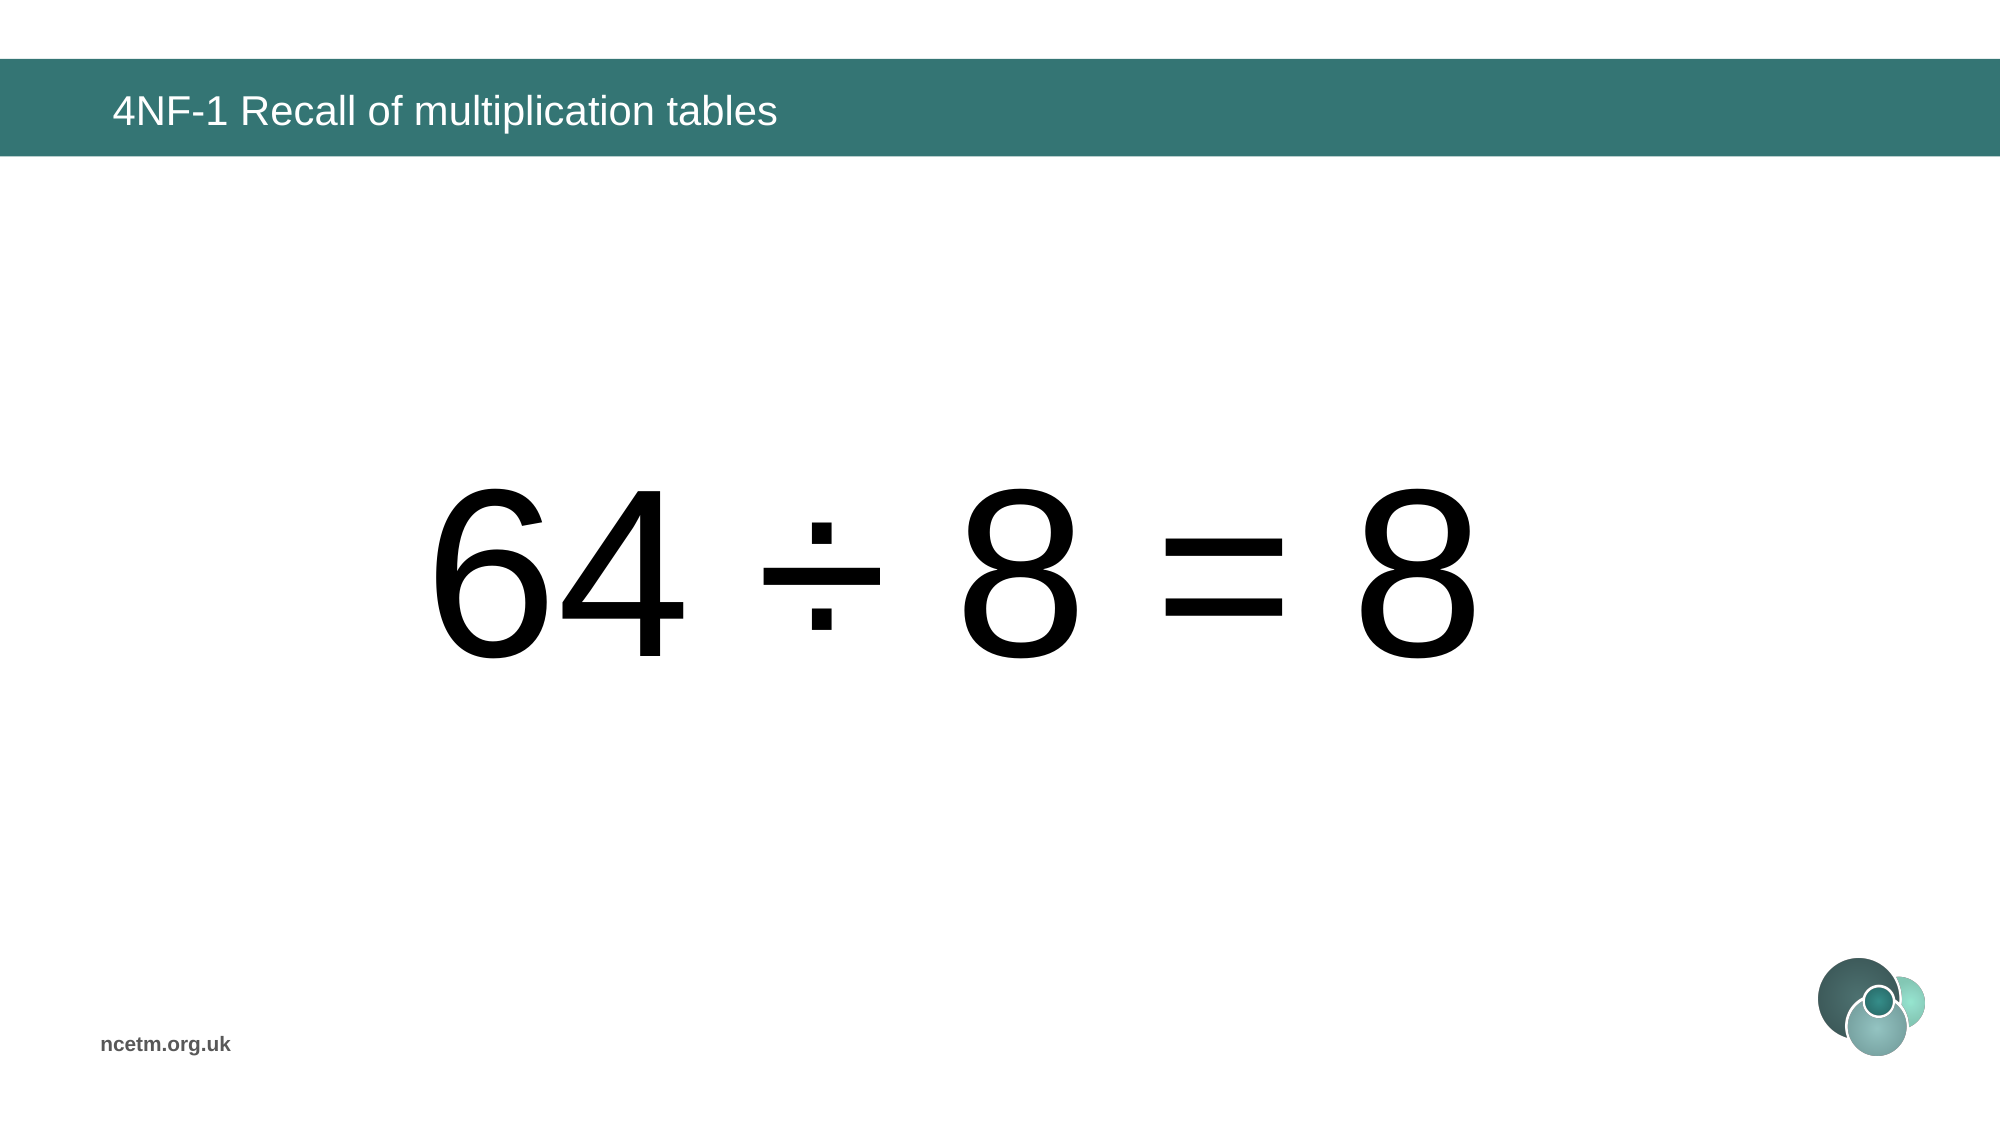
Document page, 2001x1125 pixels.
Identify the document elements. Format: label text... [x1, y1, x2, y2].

title 4NF-1 Recall of multiplication tables [97, 76, 1945, 147]
text_box 8 [1336, 409, 1500, 712]
picture [1818, 958, 1925, 1056]
text_box 64 ÷ 8 = [409, 409, 1336, 712]
